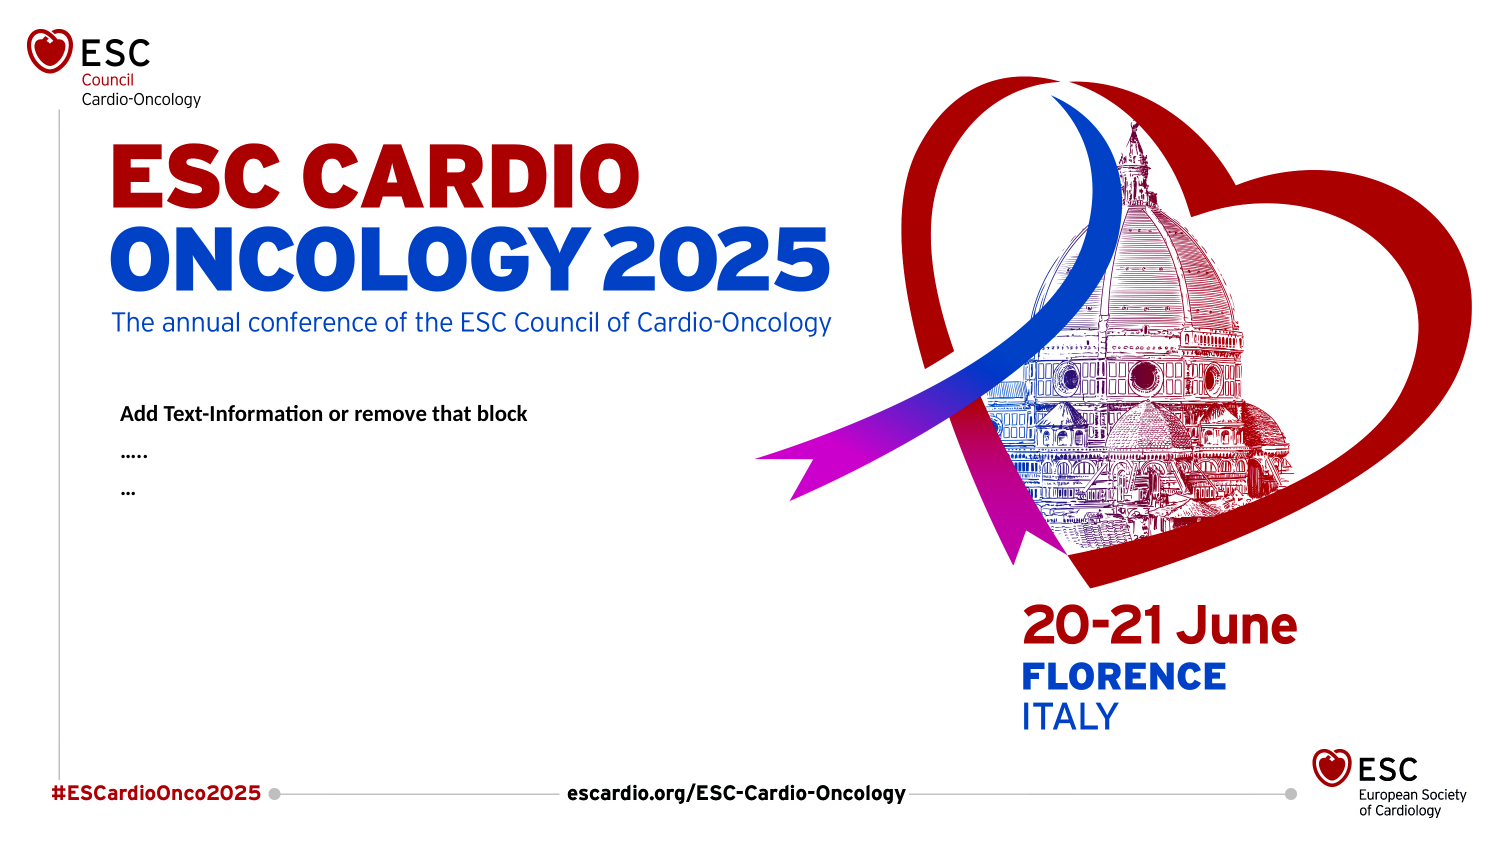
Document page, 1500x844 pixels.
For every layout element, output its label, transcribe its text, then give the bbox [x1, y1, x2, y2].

picture [0, 0, 1500, 844]
text_box Add Text-Information or remove that block ….. … [105, 391, 715, 721]
